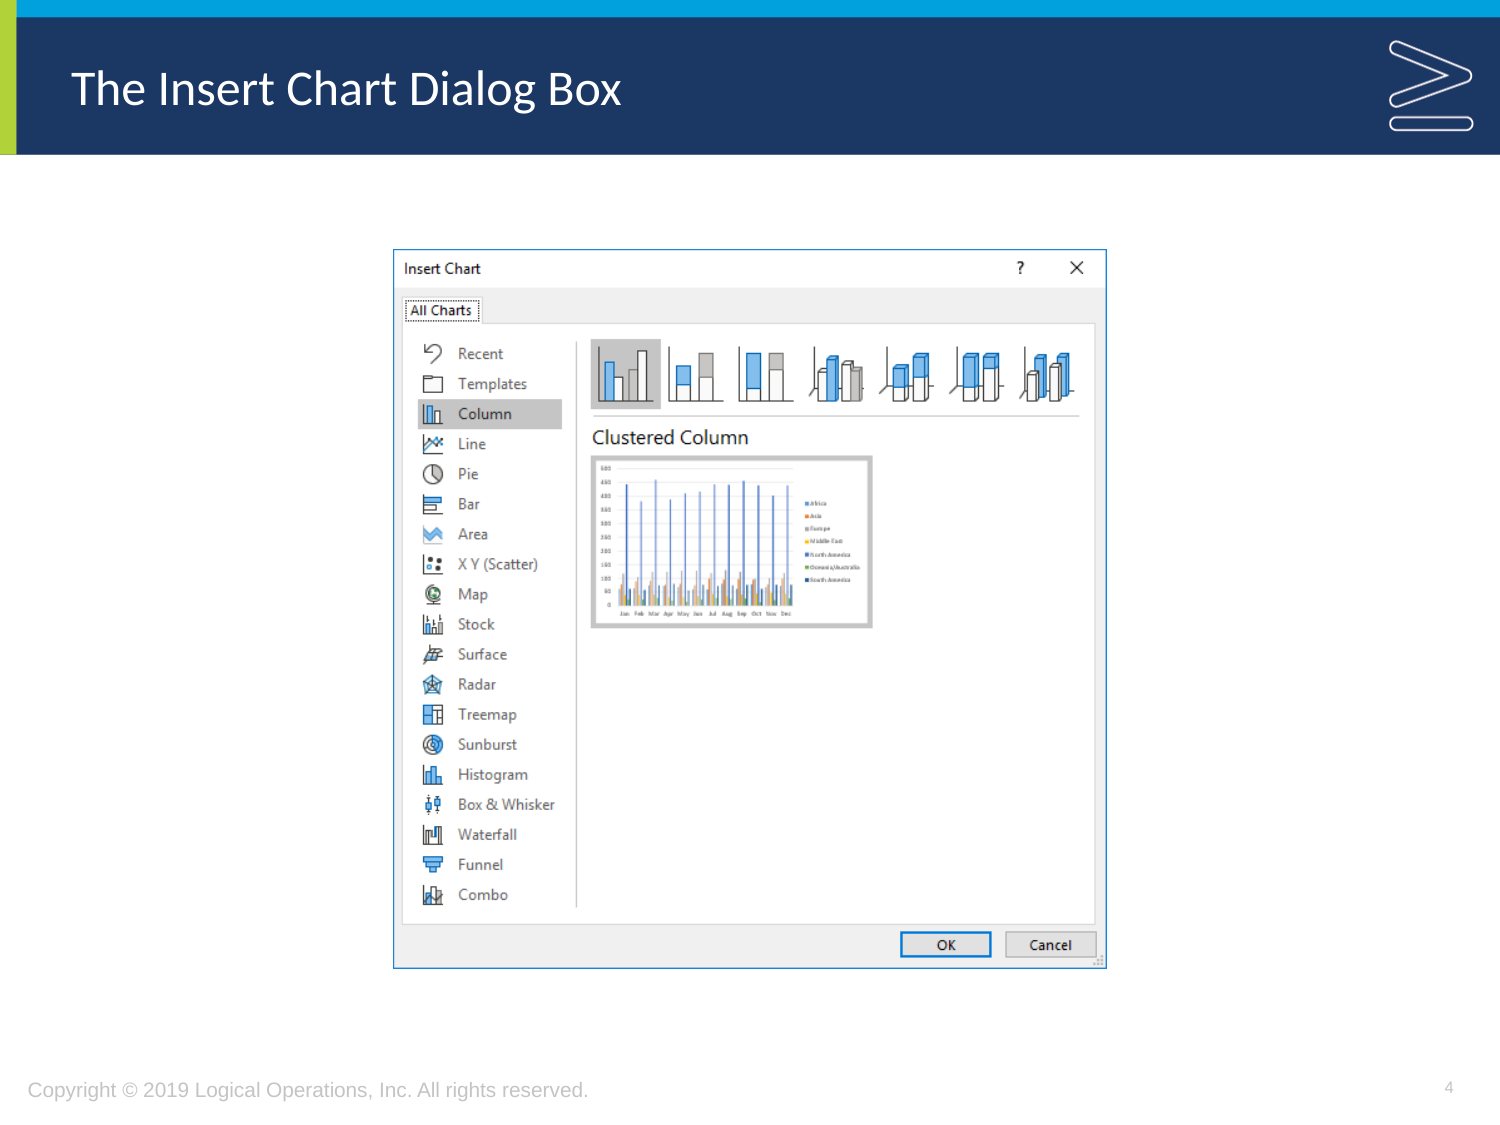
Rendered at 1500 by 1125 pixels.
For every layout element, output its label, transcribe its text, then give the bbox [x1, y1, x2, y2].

picture [0, 0, 56, 155]
picture [1350, 18, 1500, 155]
slide_number 4 [1118, 1057, 1469, 1118]
picture [393, 249, 1107, 969]
title The Insert Chart Dialog Box [56, 16, 1350, 155]
